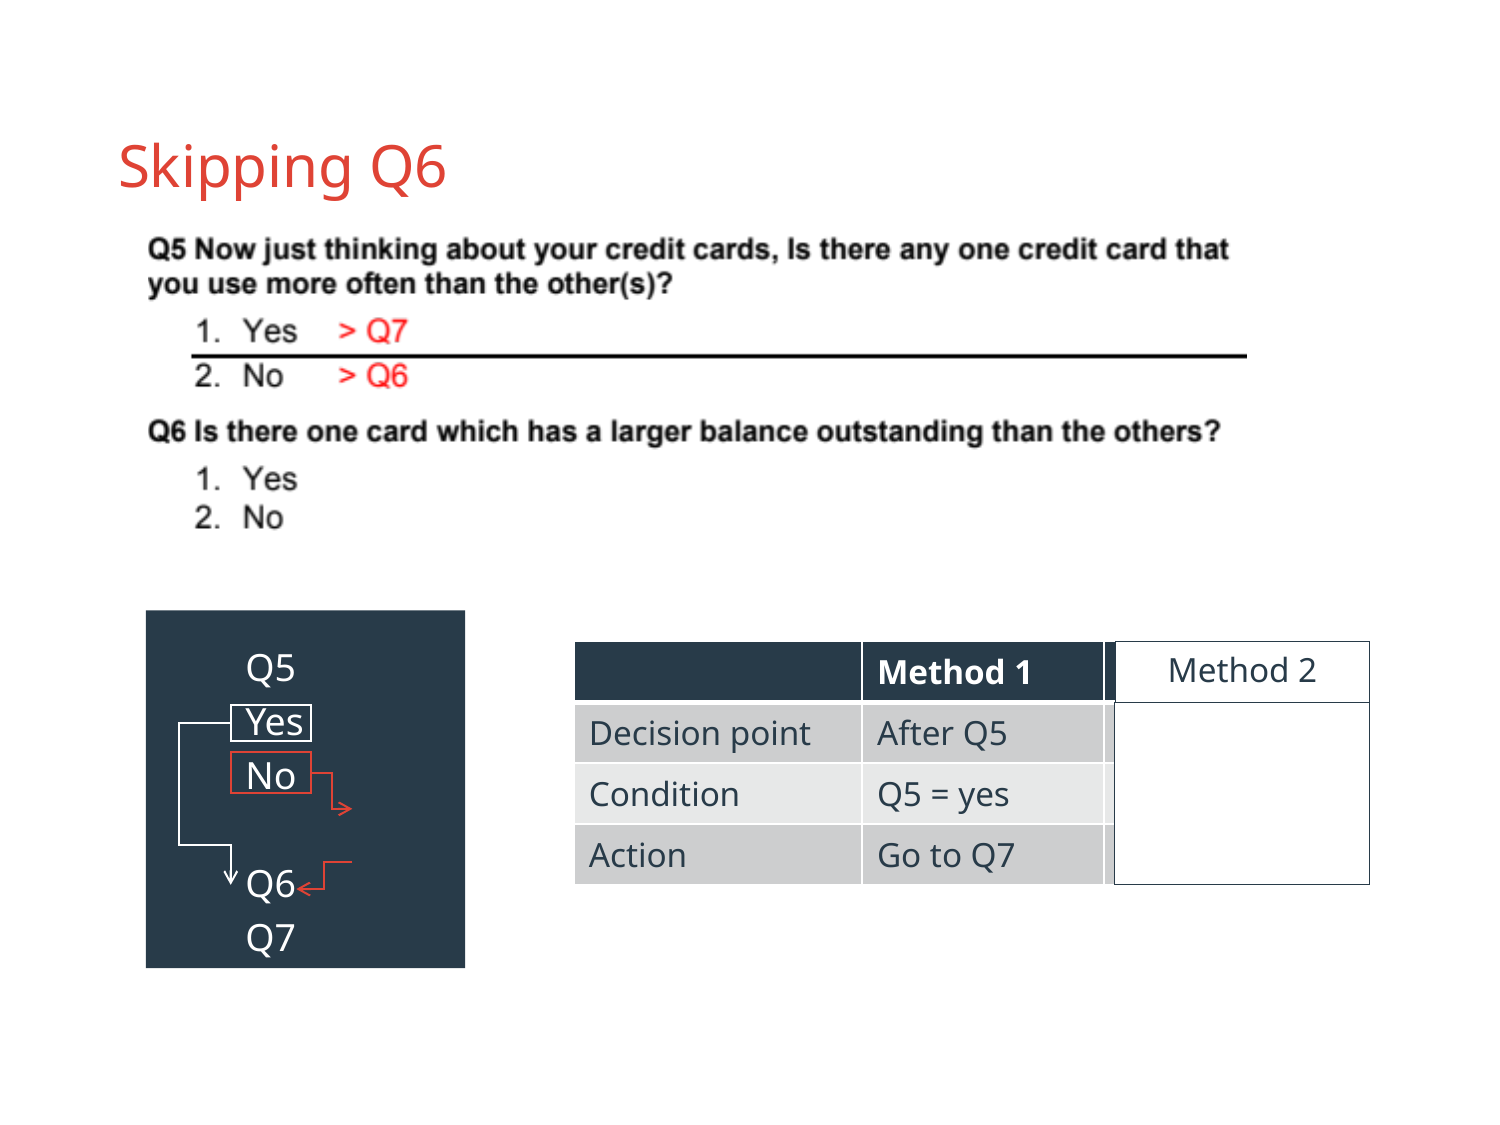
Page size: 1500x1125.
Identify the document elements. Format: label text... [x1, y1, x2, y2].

table_cell Condition [575, 764, 861, 823]
table_cell Action [575, 825, 861, 884]
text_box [1114, 641, 1370, 885]
table_cell Do not ask Q6 [1105, 825, 1114, 884]
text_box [230, 627, 466, 969]
table_cell Go to Q7 [863, 825, 1103, 884]
table_cell After Q5 [1105, 705, 1114, 762]
table_header Method 1 [863, 642, 1103, 700]
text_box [179, 722, 231, 809]
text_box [148, 213, 1247, 535]
table_cell After Q5 [863, 705, 1103, 762]
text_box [164, 818, 245, 871]
table_cell Decision point [575, 705, 861, 762]
table_cell Q5 = yes [863, 764, 1103, 823]
table_header [575, 642, 861, 700]
table_header Method 2 [1105, 642, 1114, 700]
title Skipping Q6 [103, 59, 1397, 278]
text_box [145, 610, 466, 969]
table_cell Q5 = yes [1105, 764, 1114, 823]
